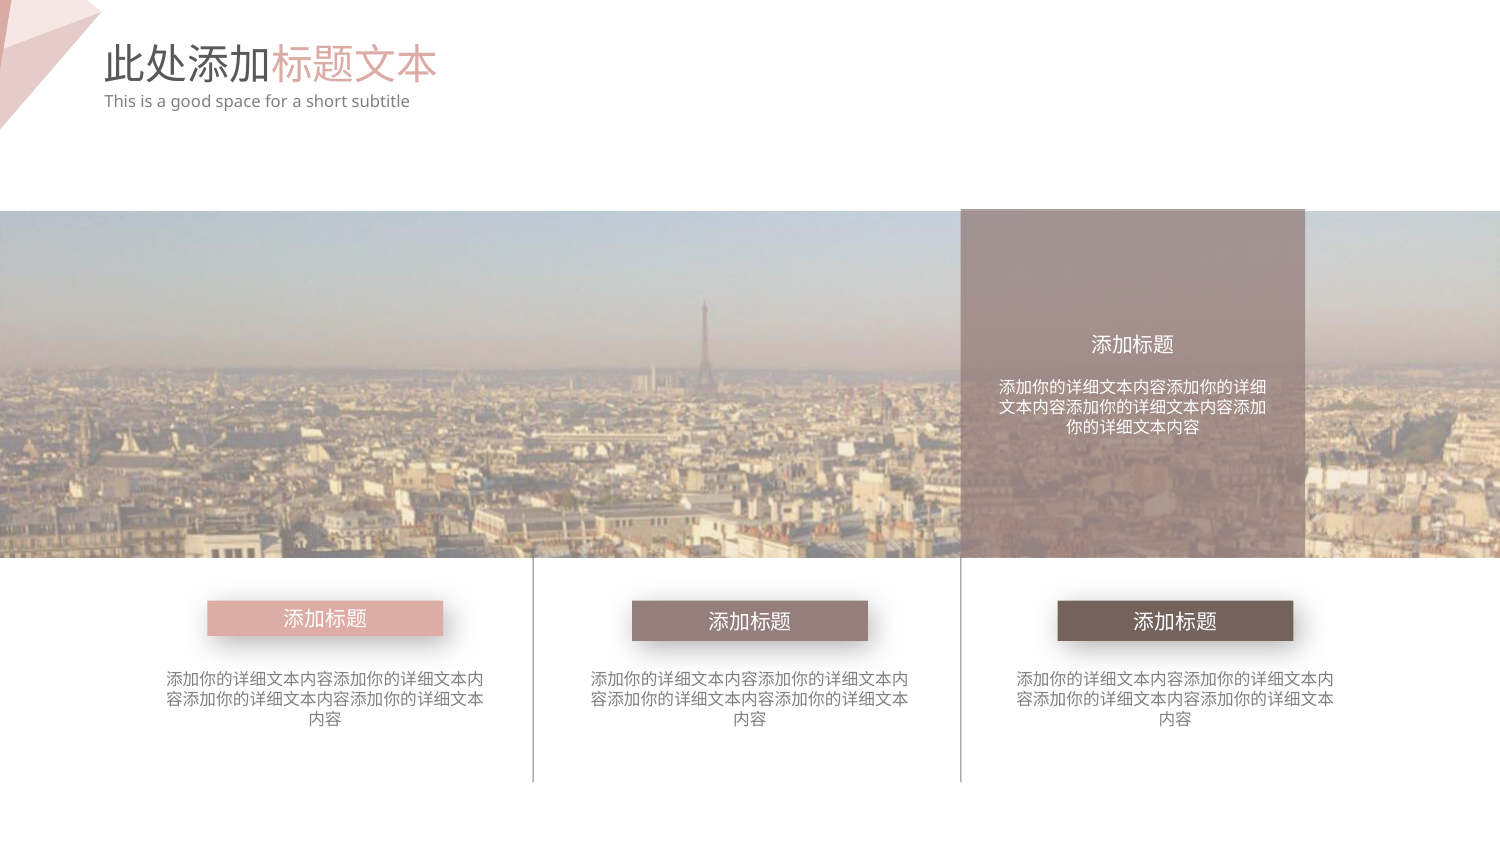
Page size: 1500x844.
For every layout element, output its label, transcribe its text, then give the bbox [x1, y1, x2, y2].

text_box 添加你的详细文本内容添加你的详细文本内容添加你的详细文本内容添加你的详细文本内容 [1010, 668, 1341, 729]
text_box This is a good space for a short subtitle [102, 83, 426, 119]
text_box 添加标题 [206, 600, 444, 637]
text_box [0, 0, 102, 130]
text_box 添加标题 [631, 600, 869, 642]
text_box 添加你的详细文本内容添加你的详细文本内容添加你的详细文本内容添加你的详细文本内容 [160, 668, 491, 729]
text_box 此处添加标题文本 [102, 30, 454, 95]
text_box 添加你的详细文本内容添加你的详细文本内容添加你的详细文本内容添加你的详细文本内容 [584, 668, 915, 729]
text_box 添加标题 [1057, 600, 1294, 642]
picture [0, 211, 1500, 558]
